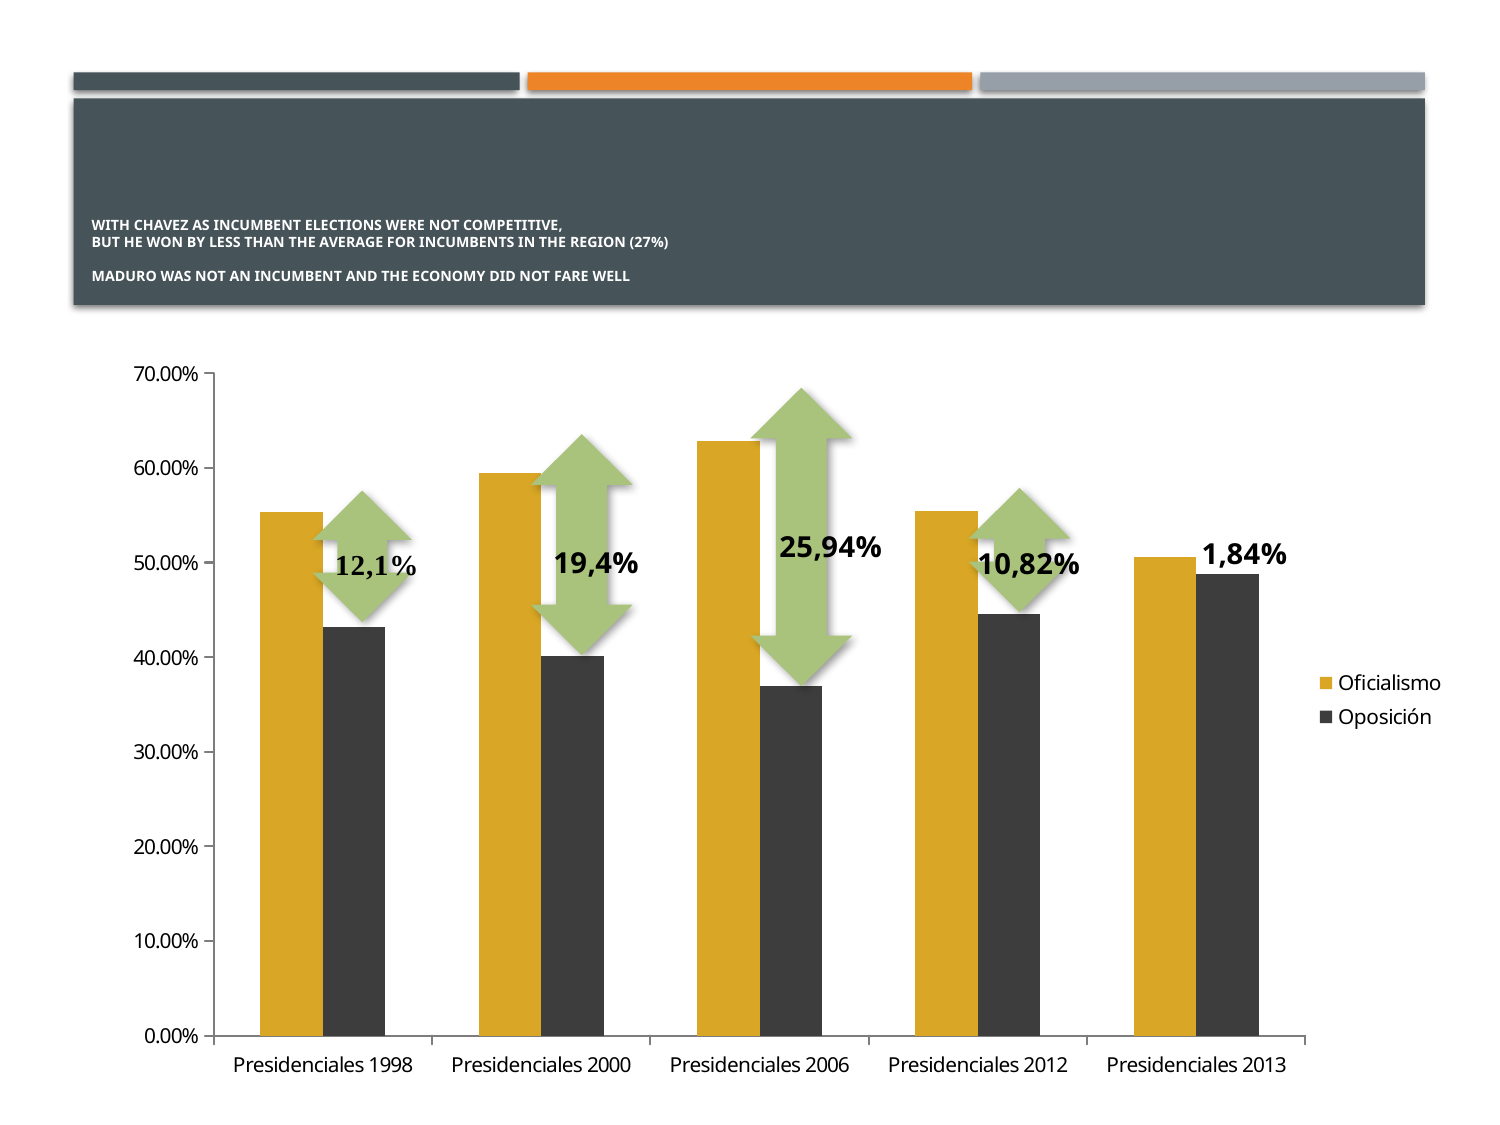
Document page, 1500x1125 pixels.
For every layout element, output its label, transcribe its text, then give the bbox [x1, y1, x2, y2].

chart [123, 325, 1462, 1079]
title With Chavez as incumbent elections were not competitive, but he won by less than the average for incumbents in the region (27%) Maduro was not an incumbent and the economy did not fare well [76, 208, 1411, 292]
